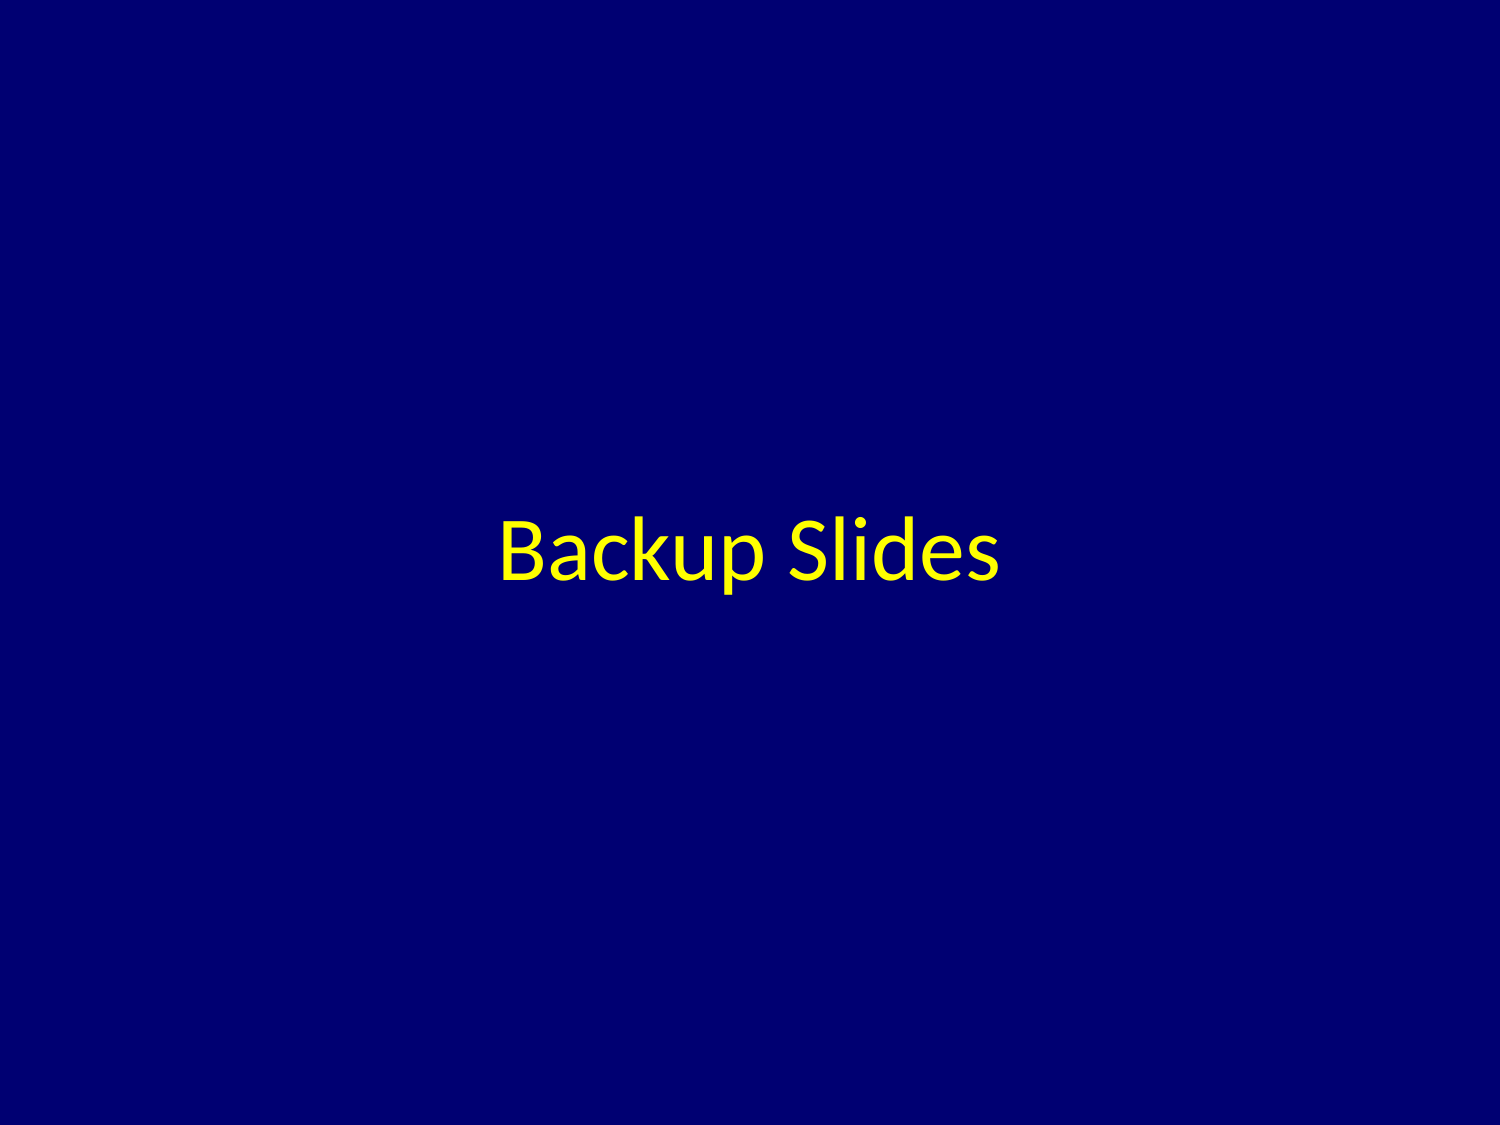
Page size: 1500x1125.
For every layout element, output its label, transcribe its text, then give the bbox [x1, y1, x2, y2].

title Backup Slides [75, 450, 1425, 638]
